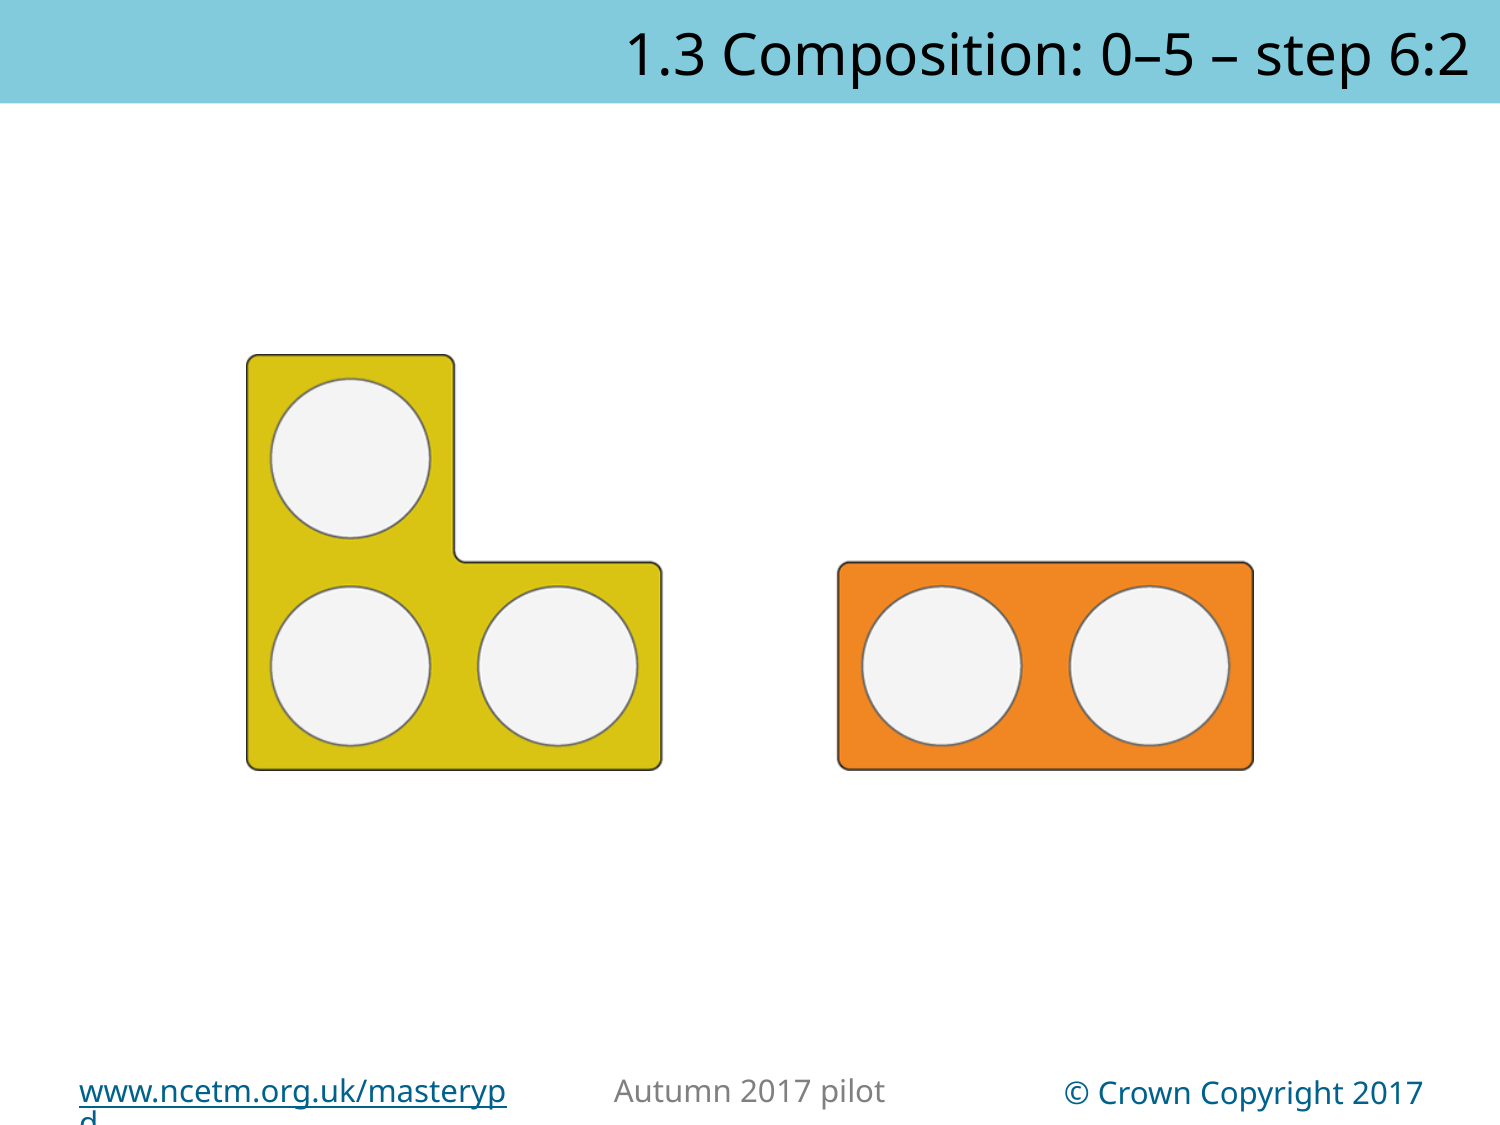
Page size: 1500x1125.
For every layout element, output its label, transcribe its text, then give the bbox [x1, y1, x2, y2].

picture [246, 354, 1254, 771]
list 1.3 Composition: 0–5 – step 6:2 [0, 0, 1500, 104]
